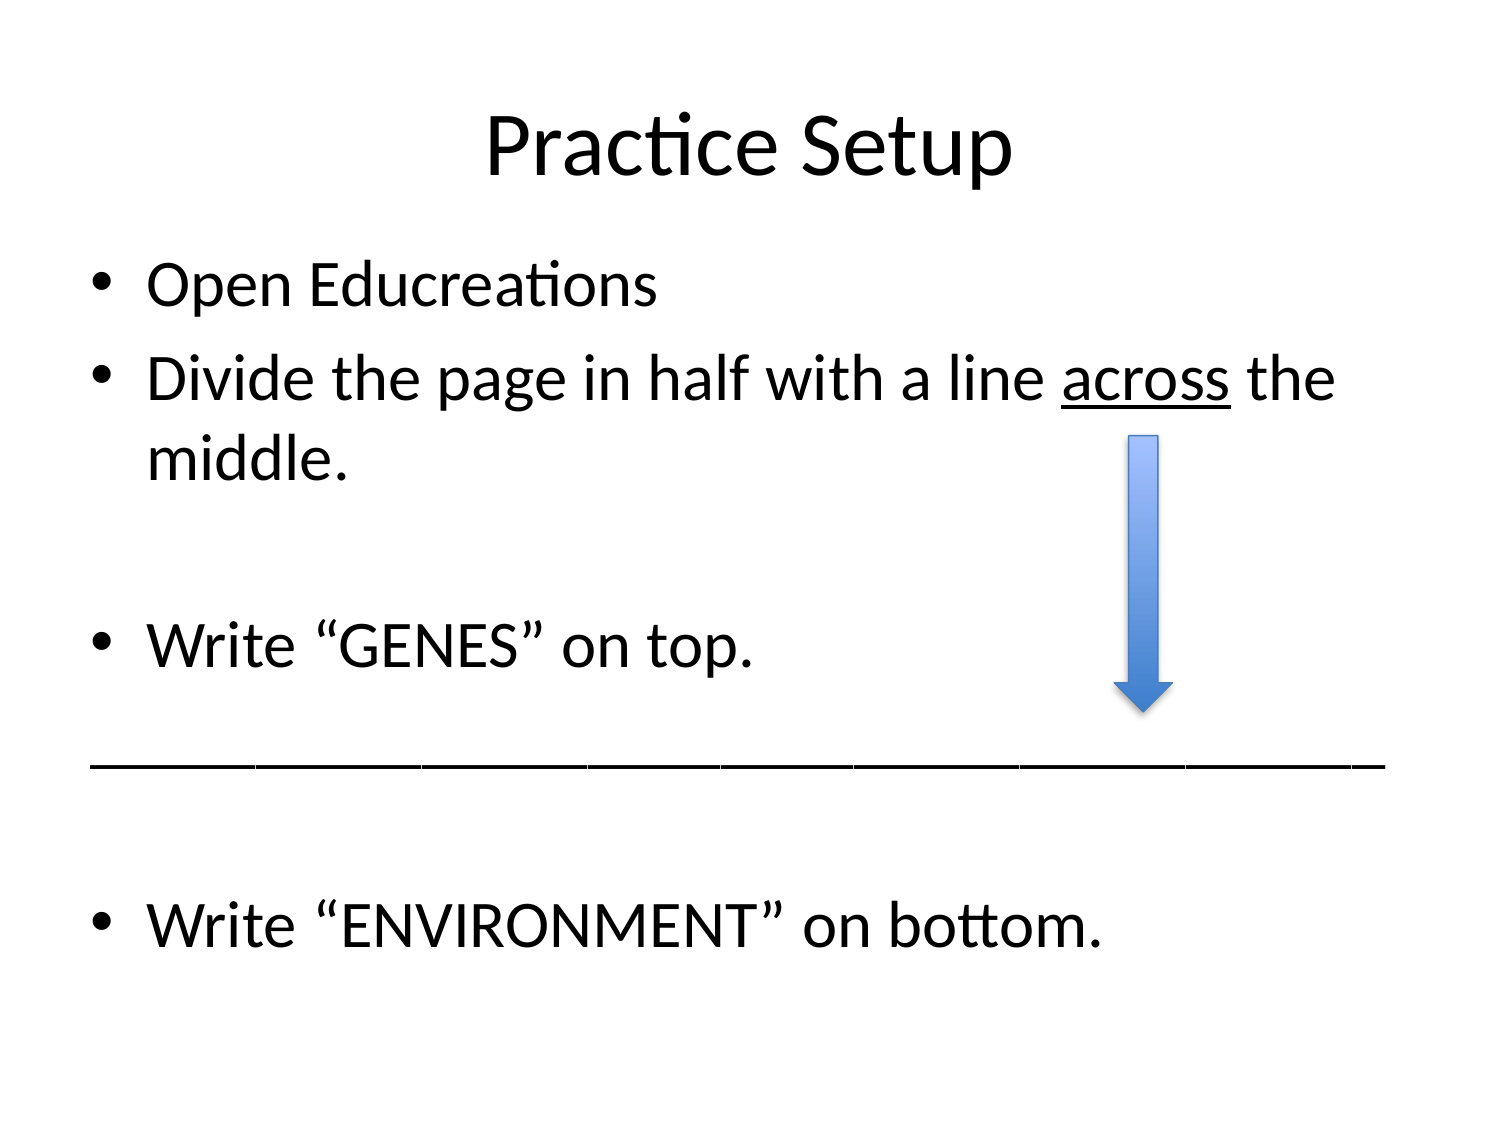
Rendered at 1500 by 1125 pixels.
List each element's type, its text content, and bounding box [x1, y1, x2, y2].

text_box [1113, 434, 1174, 713]
list Open Educreations Divide the page in half with a line across the middle. Write “GENES” on top. _______________________________________ Write “ENVIRONMENT” on bottom. [75, 232, 1425, 1106]
title Practice Setup [75, 45, 1425, 232]
